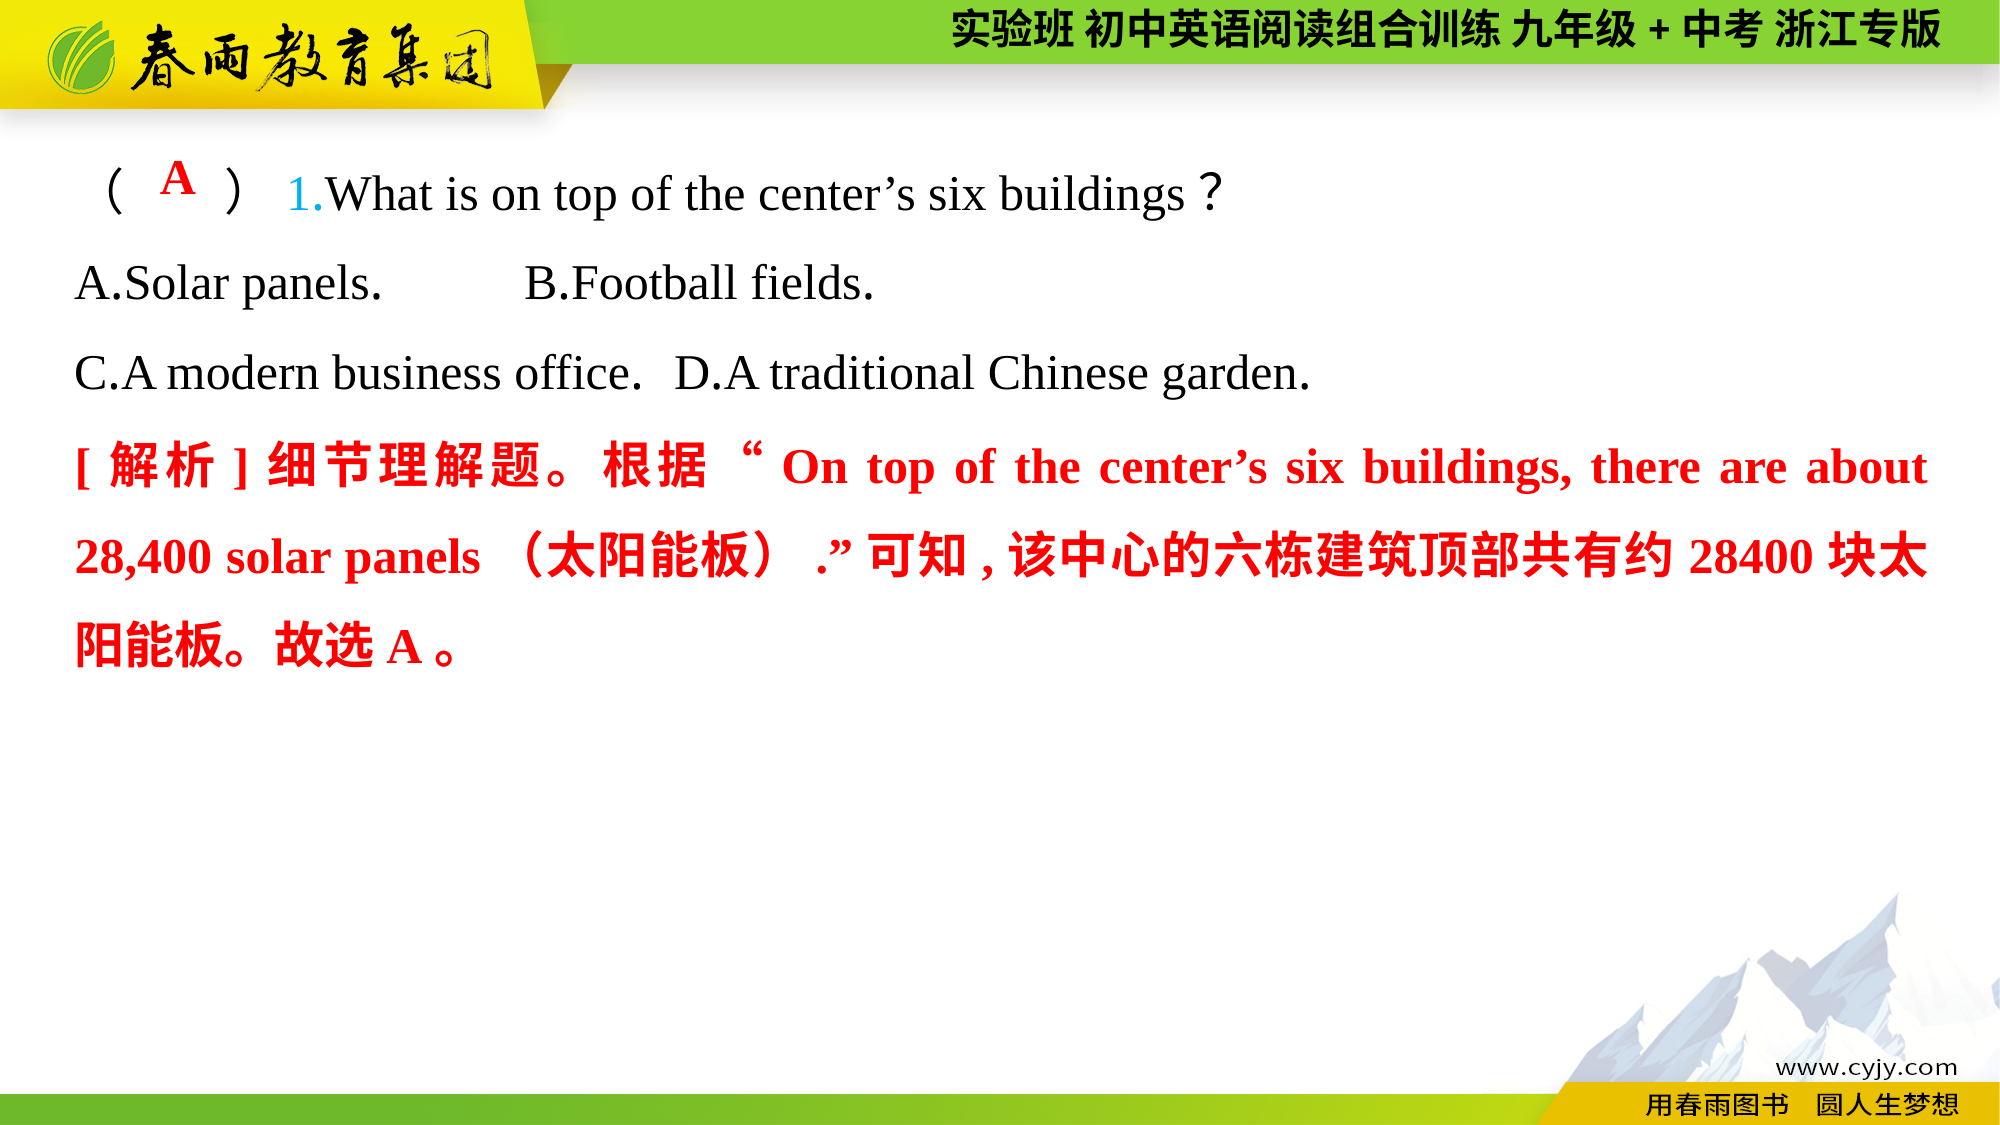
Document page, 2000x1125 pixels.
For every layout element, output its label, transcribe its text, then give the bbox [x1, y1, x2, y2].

text_box A [144, 137, 211, 212]
list （ ）1.What is on top of the center’s six buildings？ A.Solar panels. B.Football fields. C.A modern business office. D.A traditional Chinese garden. [59, 122, 1944, 395]
picture [0, 0, 2000, 1125]
text_box [解析]细节理解题。根据“On top of the center’s six buildings, there are about 28,400 solar panels（太阳能板）.”可知,该中心的六栋建筑顶部共有约28400块太阳能板。故选A。 [59, 395, 1944, 681]
